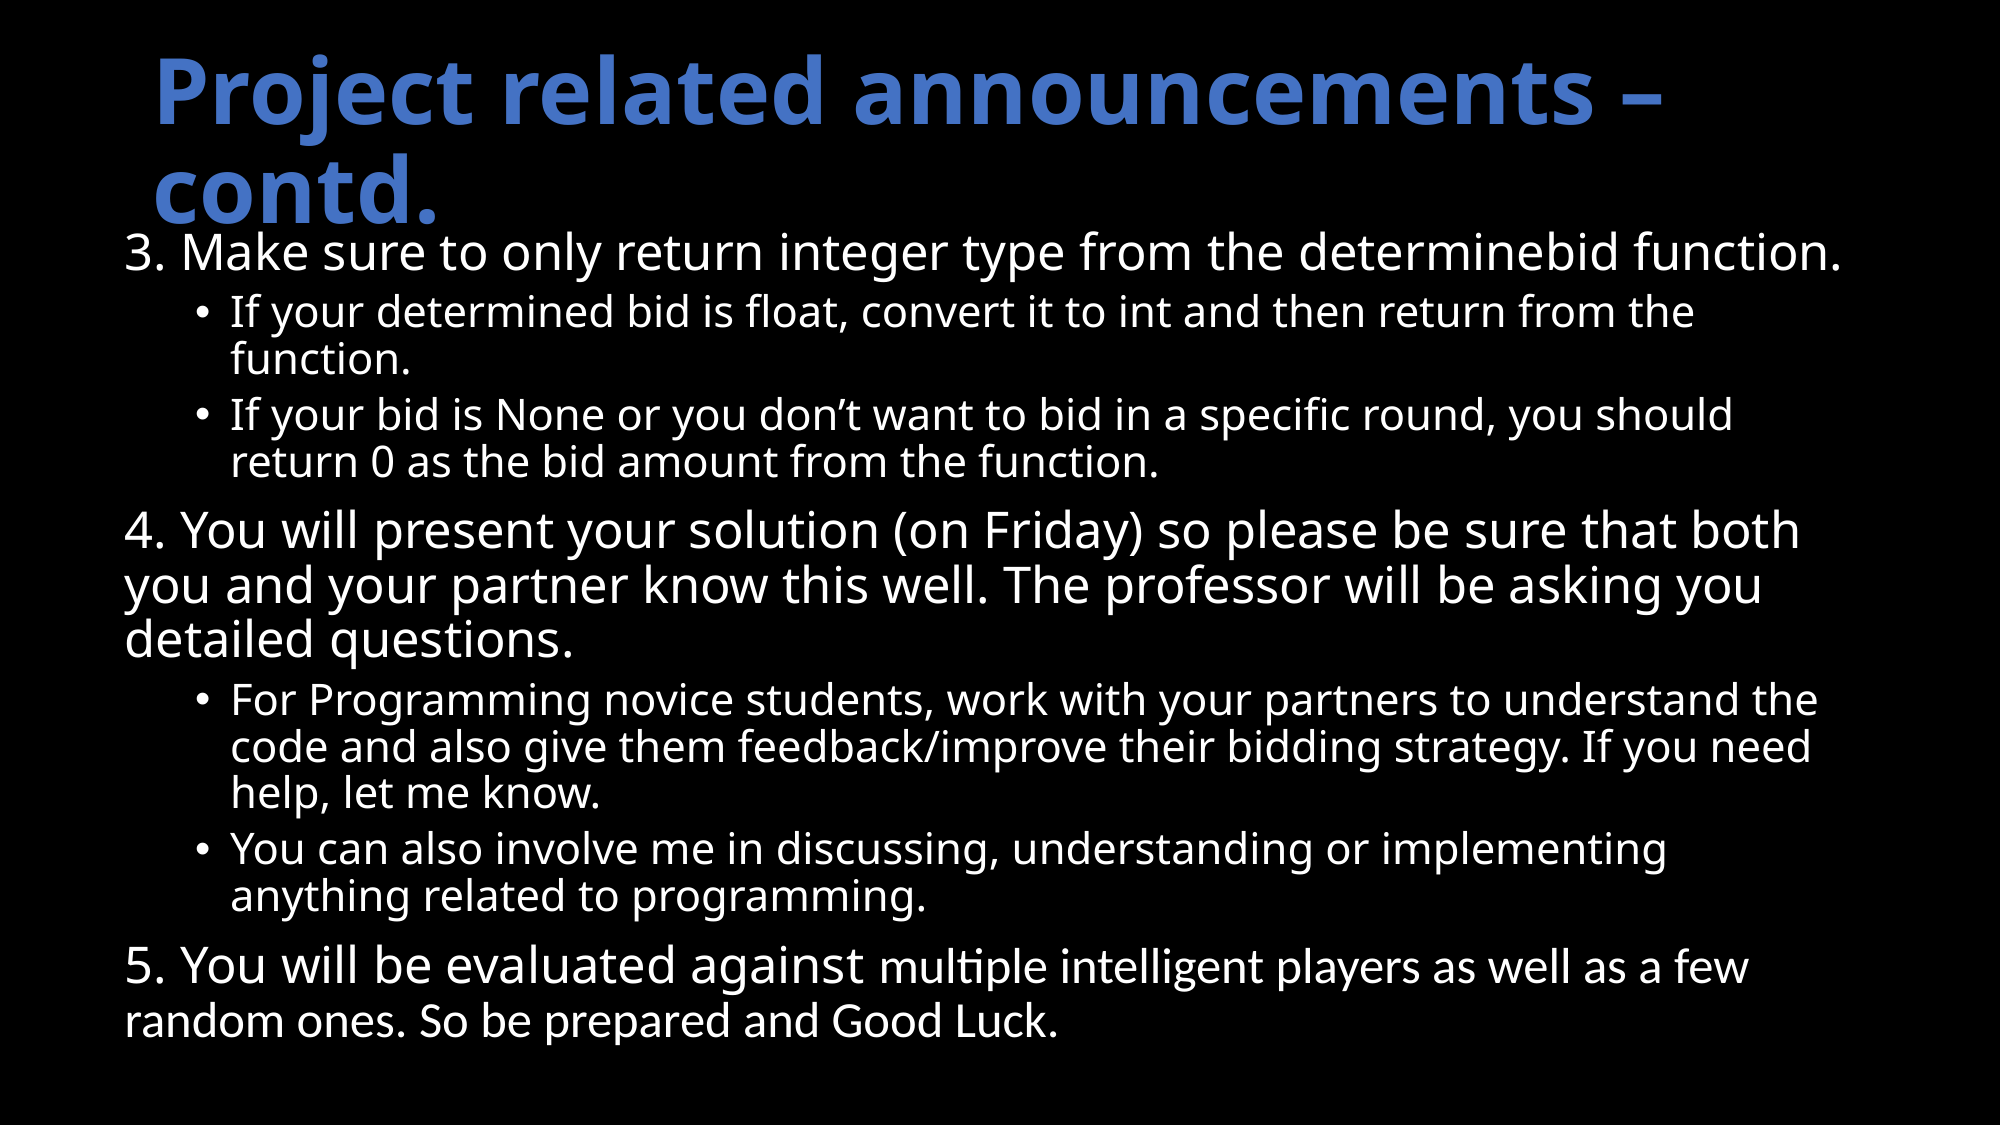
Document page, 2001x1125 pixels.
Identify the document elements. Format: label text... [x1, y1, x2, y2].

list 3. Make sure to only return integer type from the determinebid function. If your determined bid is float, convert it to int and then return from the function. If your bid is None or you don’t want to bid in a specific round, you should return 0 as the bid amount from the function. 4. You will present your solution (on Friday) so please be sure that both you and your partner know this well. The professor will be asking you detailed questions. For Programming novice students, work with your partners to understand the code and also give them feedback/improve their bidding strategy. If you need help, let me know. You can also involve me in discussing, understanding or implementing anything related to programming. 5. You will be evaluated against multiple intelligent players as well as a few random ones. So be prepared and Good Luck. [109, 218, 1863, 1083]
title Project related announcements – contd. [137, 35, 1863, 218]
